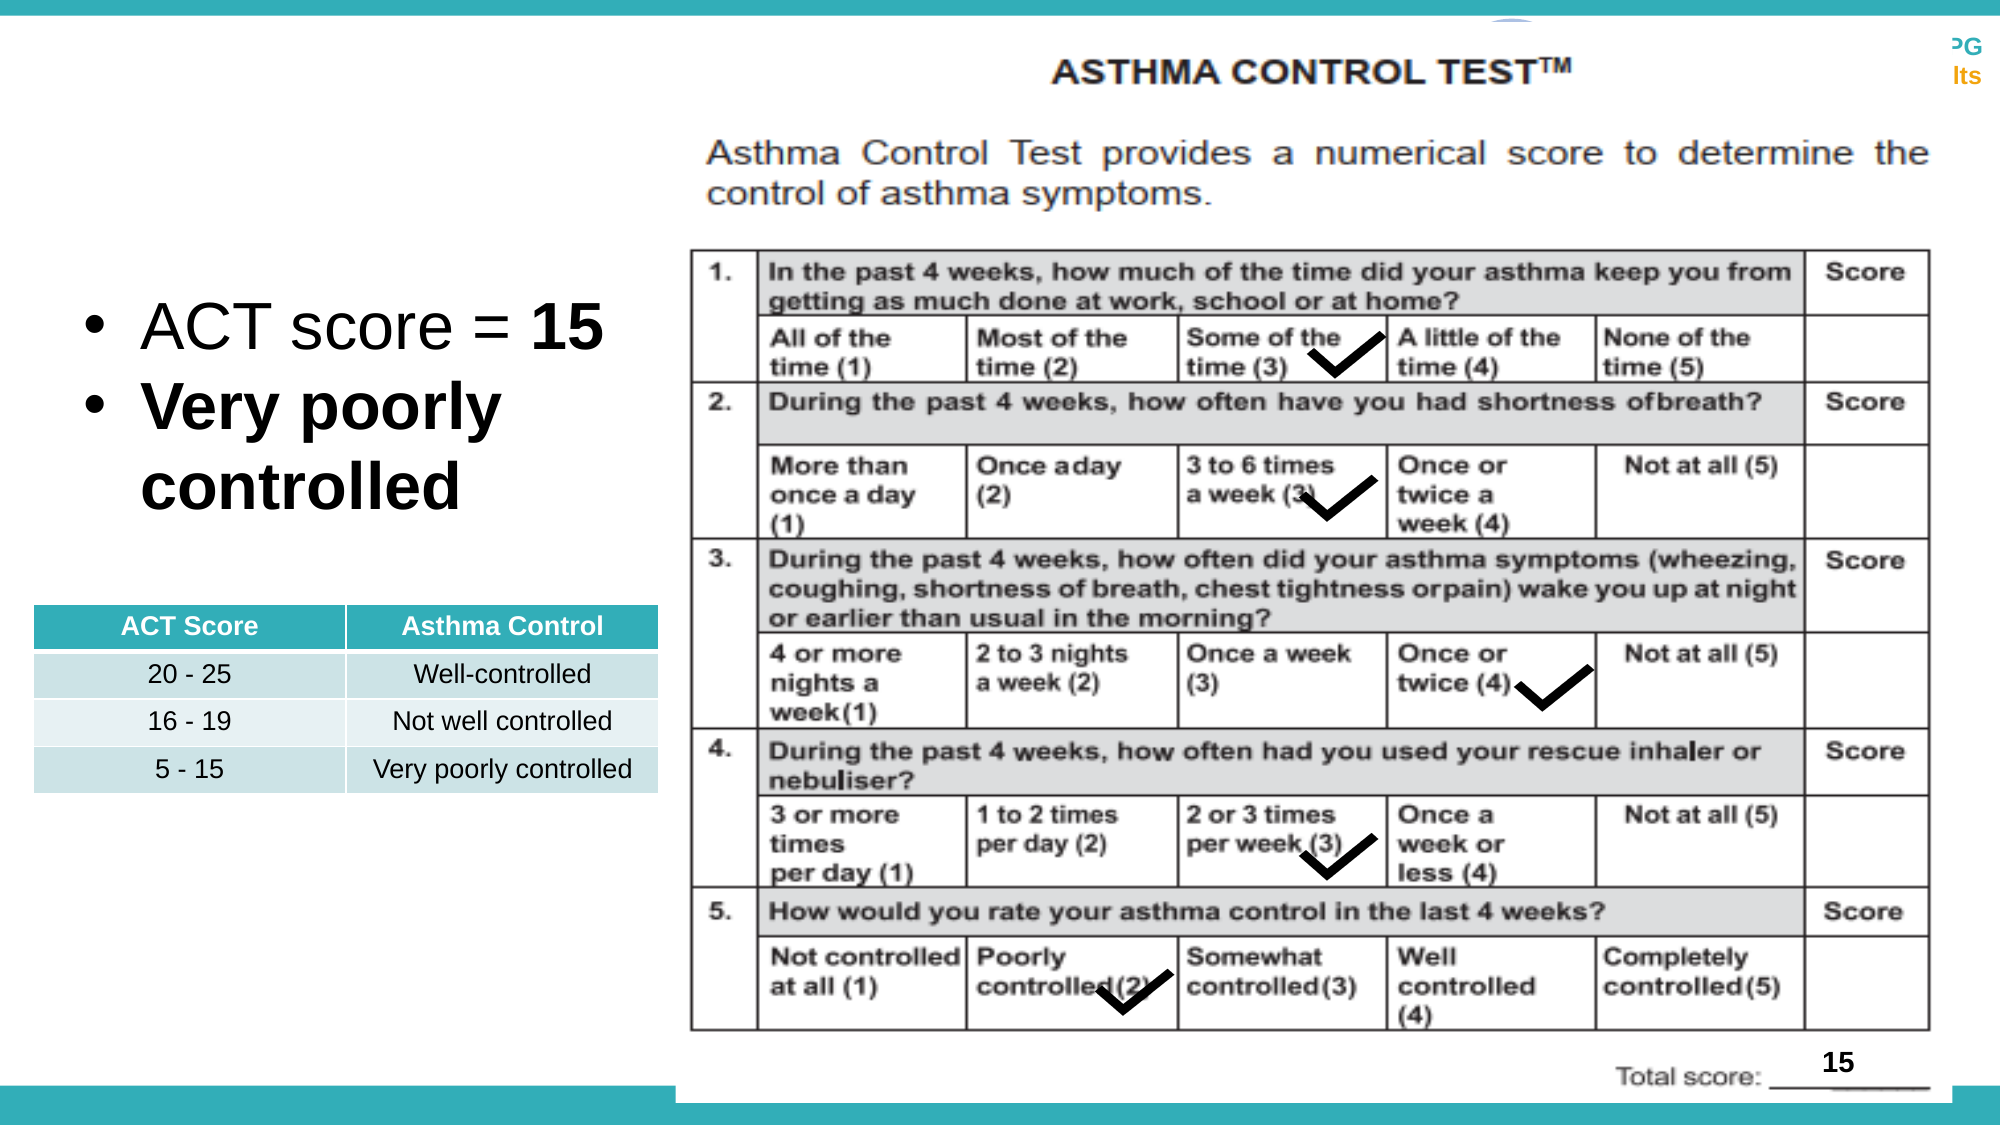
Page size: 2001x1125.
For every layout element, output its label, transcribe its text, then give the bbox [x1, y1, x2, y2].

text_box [675, 22, 1953, 1103]
table_header ACT Score [34, 605, 345, 649]
table_cell 5 - 15 [34, 747, 345, 793]
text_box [1449, 18, 2000, 133]
text_box ACT score = 15 Very poorly controlled [68, 275, 670, 531]
table_cell Very poorly controlled [347, 747, 658, 793]
table_header Asthma Control [347, 605, 658, 649]
table_cell 20 - 25 [34, 654, 345, 698]
table_cell 16 - 19 [34, 700, 345, 746]
table_cell Not well controlled [347, 700, 658, 746]
table_cell Well-controlled [347, 654, 658, 698]
